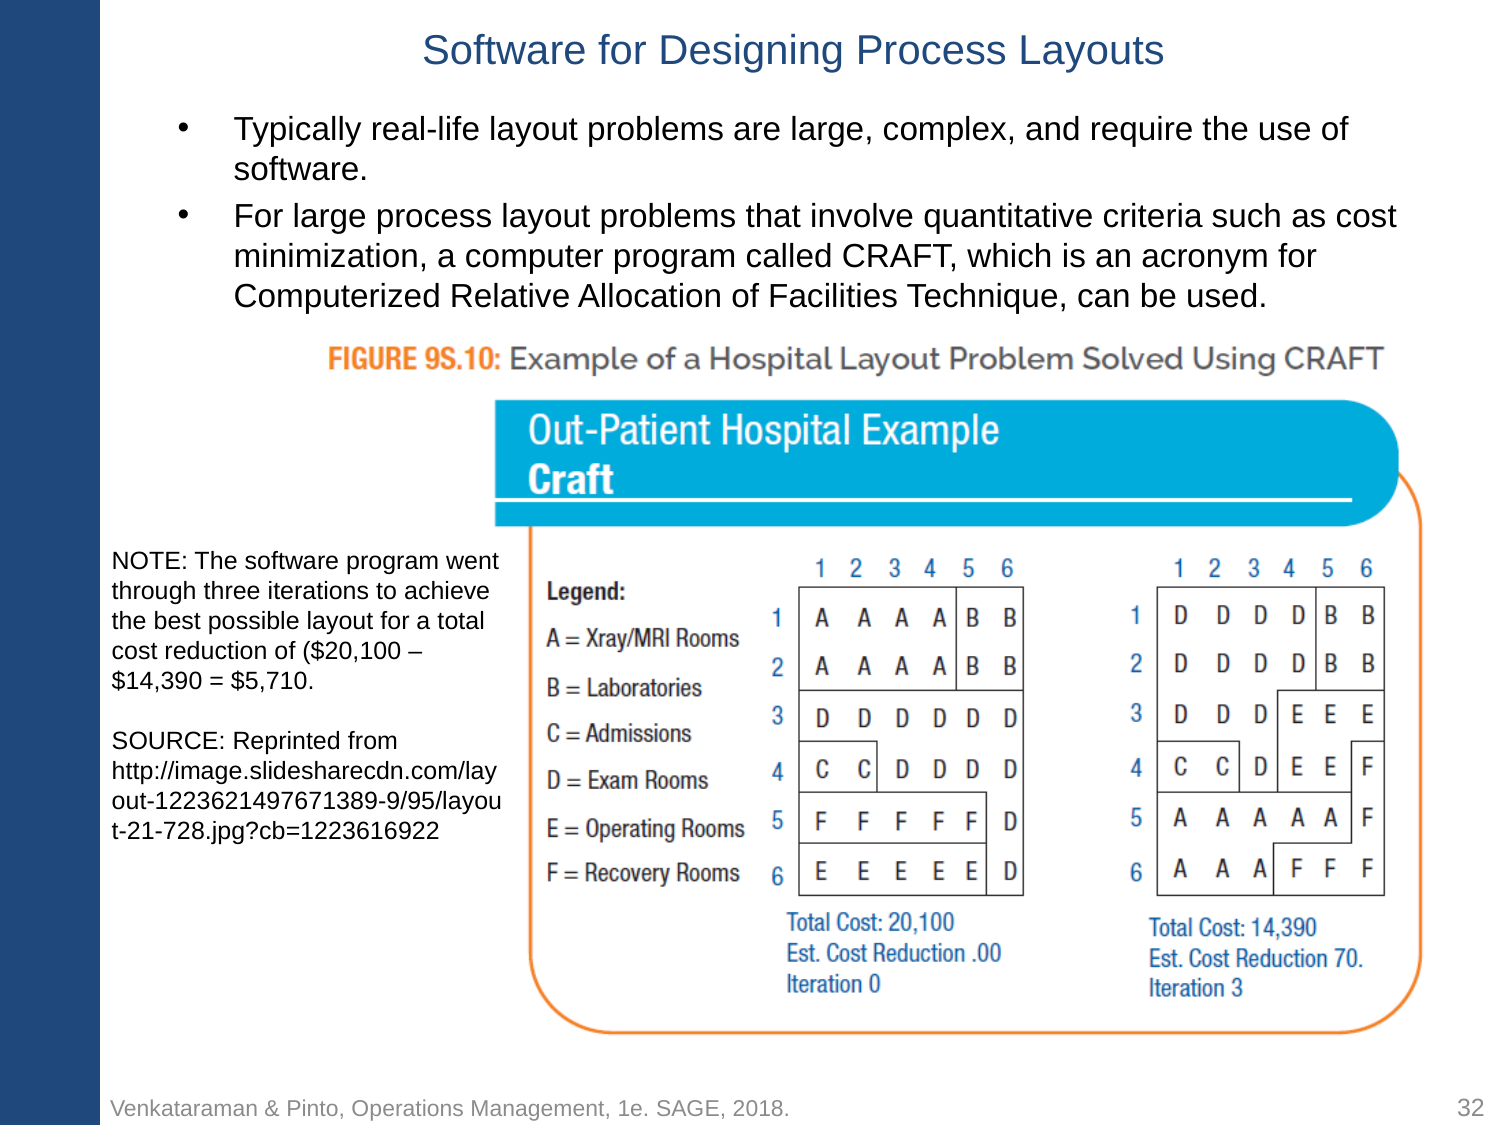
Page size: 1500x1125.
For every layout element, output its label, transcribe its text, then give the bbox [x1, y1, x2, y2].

text_box NOTE: The software program went through three iterations to achieve the best possible layout for a total cost reduction of ($20,100 – $14,390 = $5,710. SOURCE: Reprinted from http://image.slidesharecdn.com/layout-1223621497671389-9/95/layout-21-728.jpg?cb=1223616922 [96, 537, 319, 852]
title Software for Designing Process Layouts [162, 0, 1425, 96]
slide_number 32 [1425, 1087, 1500, 1125]
picture [324, 327, 1500, 1049]
list Typically real-life layout problems are large, complex, and require the use of software. For large process layout problems that involve quantitative criteria such as cost minimization, a computer program called CRAFT, which is an acronym for Computerized Relative Allocation of Facilities Technique, can be used. [162, 99, 1425, 338]
footer Venkataraman & Pinto, Operations Management, 1e. SAGE, 2018. [95, 1085, 1246, 1124]
